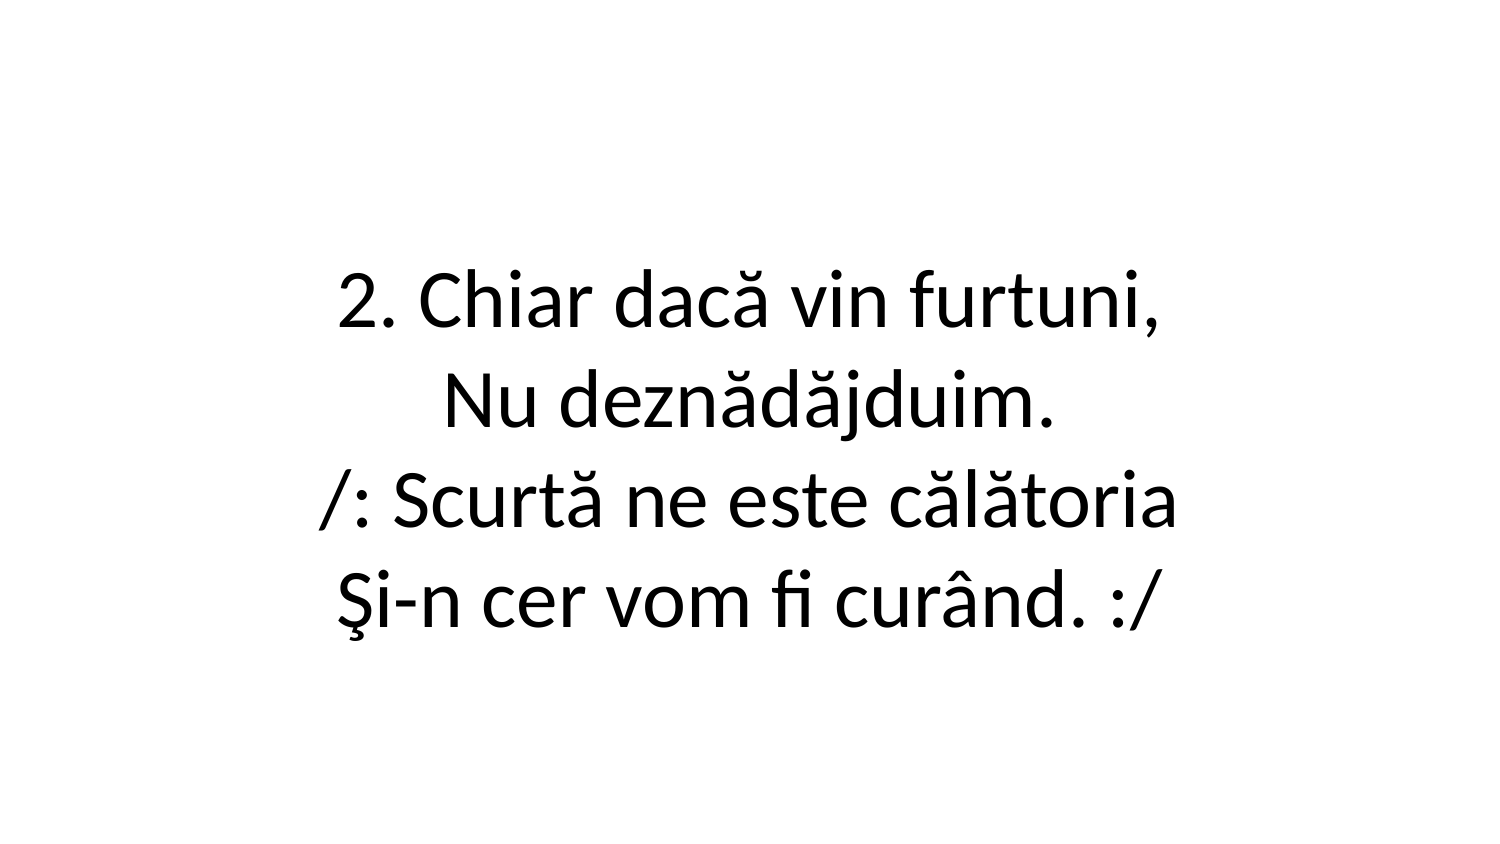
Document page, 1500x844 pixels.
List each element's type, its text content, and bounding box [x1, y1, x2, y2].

text_box 2. Chiar dacă vin furtuni, Nu deznădăjduim. /: Scurtă ne este călătoria Şi-n cer vom fi curând. :/ [304, 192, 1196, 652]
